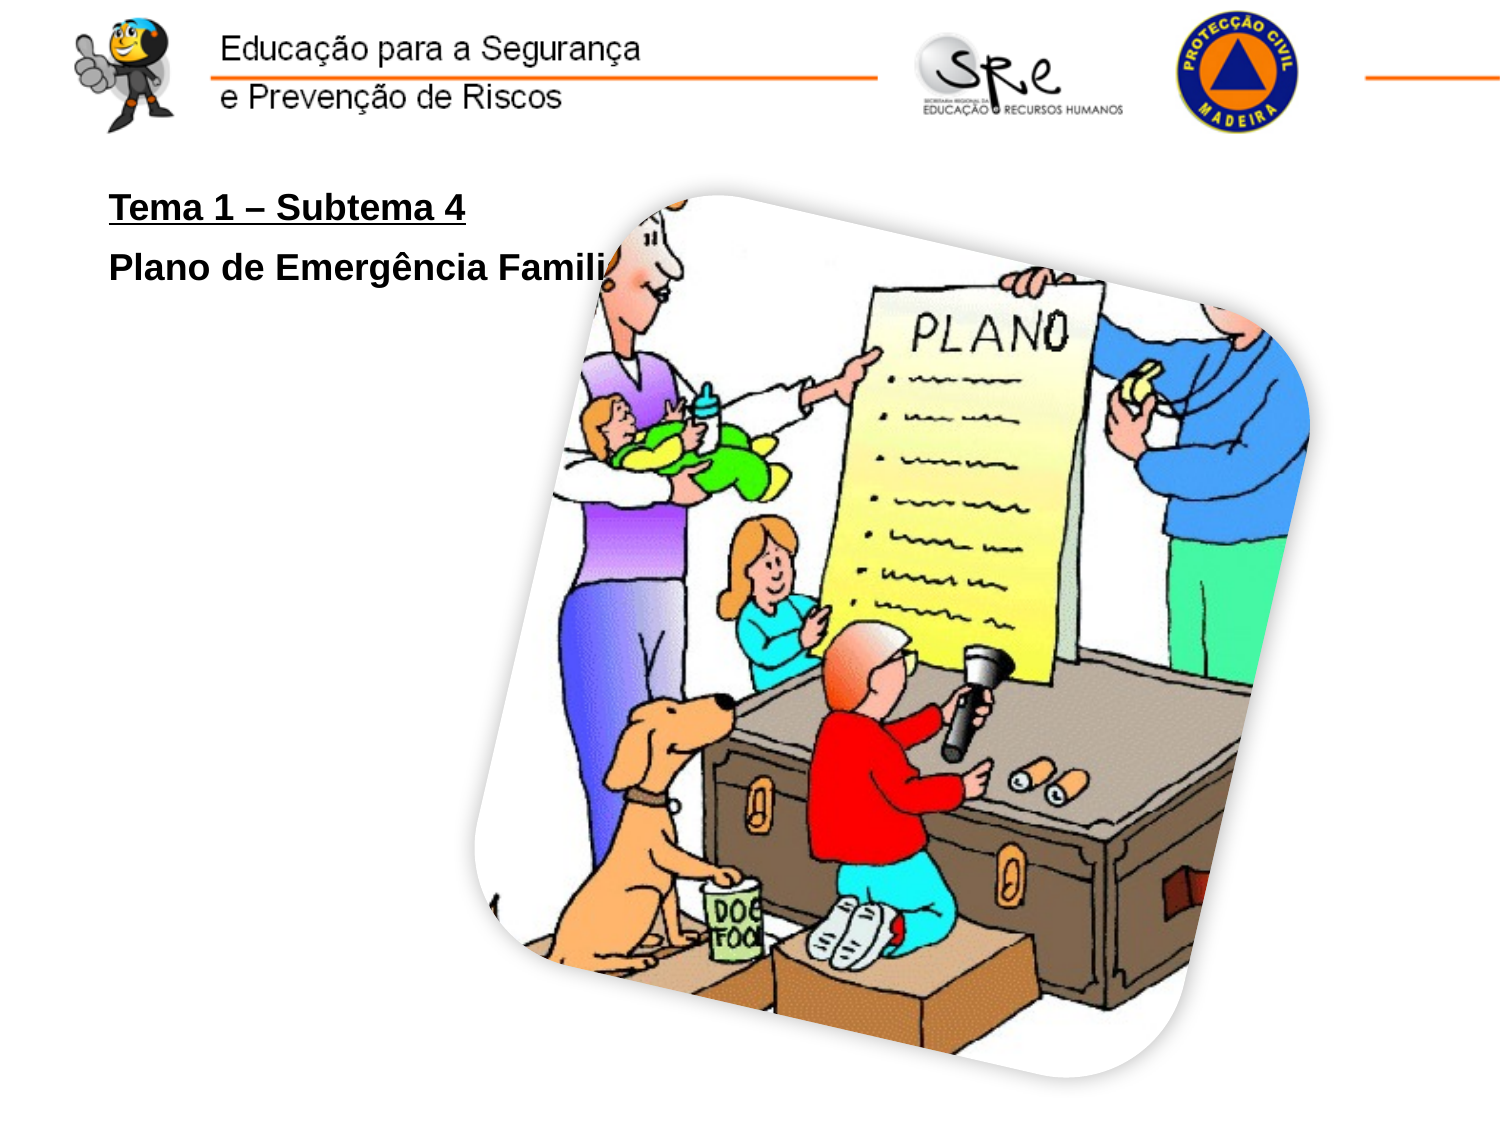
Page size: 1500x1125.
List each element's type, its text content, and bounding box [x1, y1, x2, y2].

picture [0, 0, 1500, 1125]
text_box Tema 1 – Subtema 4 Plano de Emergência Familiar [93, 175, 658, 296]
